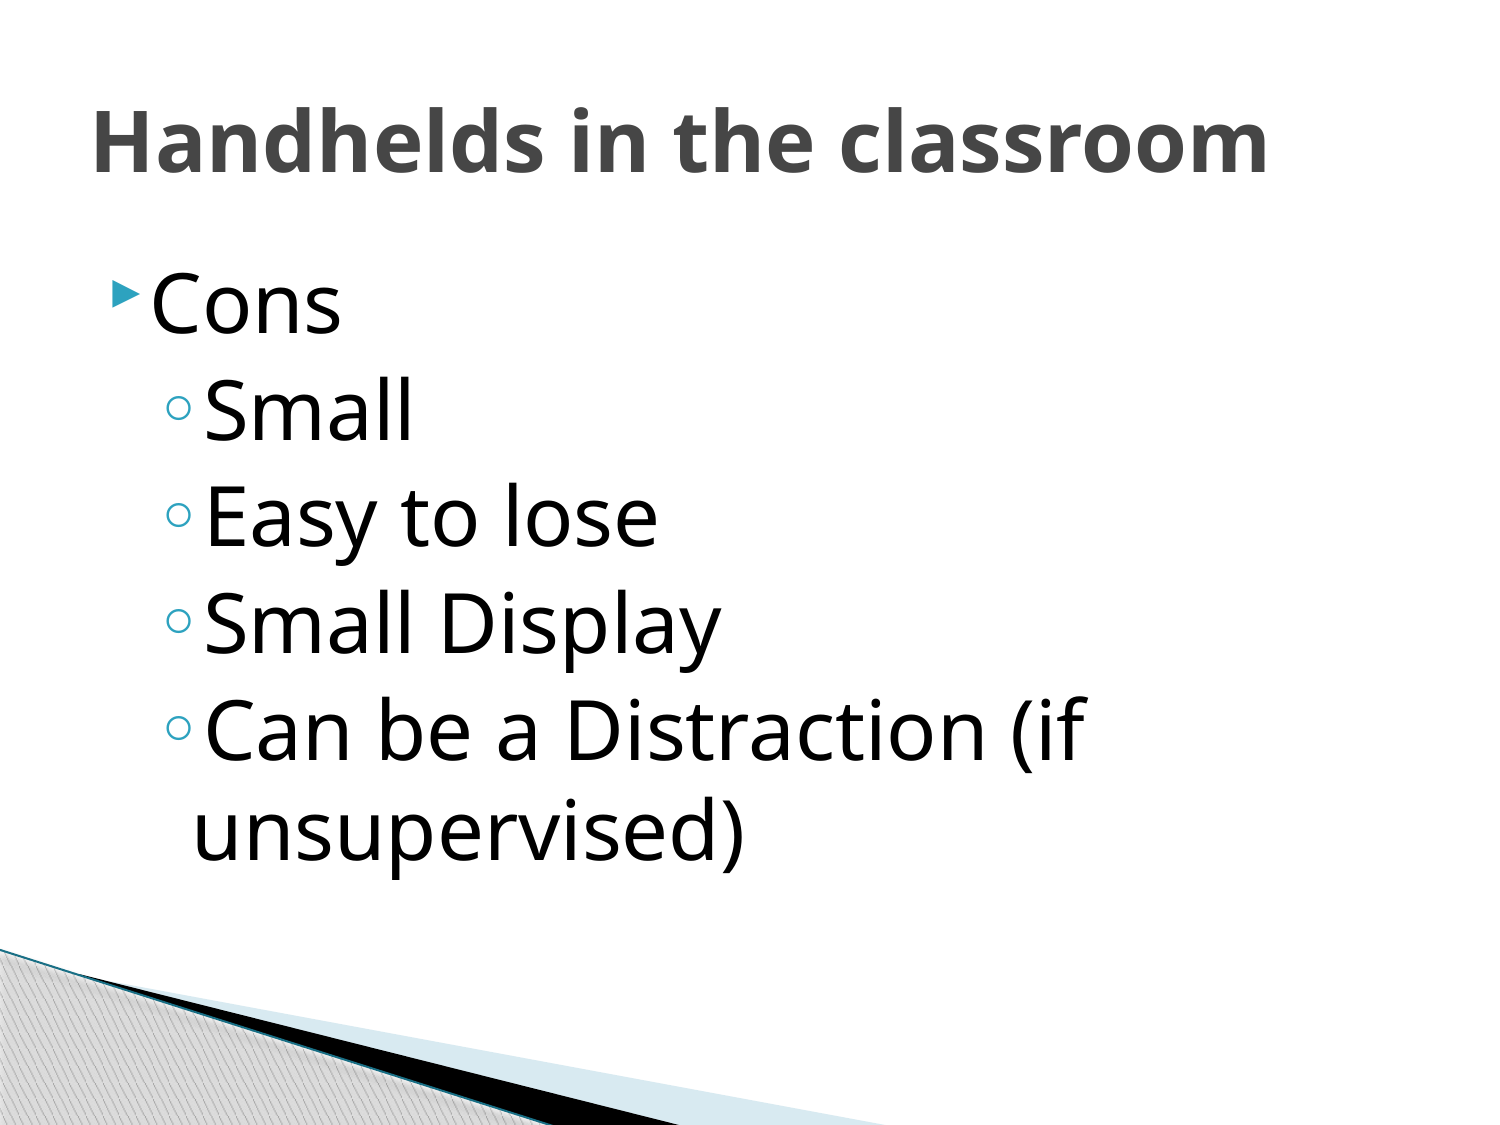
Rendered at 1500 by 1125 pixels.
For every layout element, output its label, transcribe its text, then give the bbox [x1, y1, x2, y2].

title Handhelds in the classroom [75, 45, 1425, 233]
list Cons Small Easy to lose Small Display Can be a Distraction (if unsupervised) [75, 243, 1425, 986]
